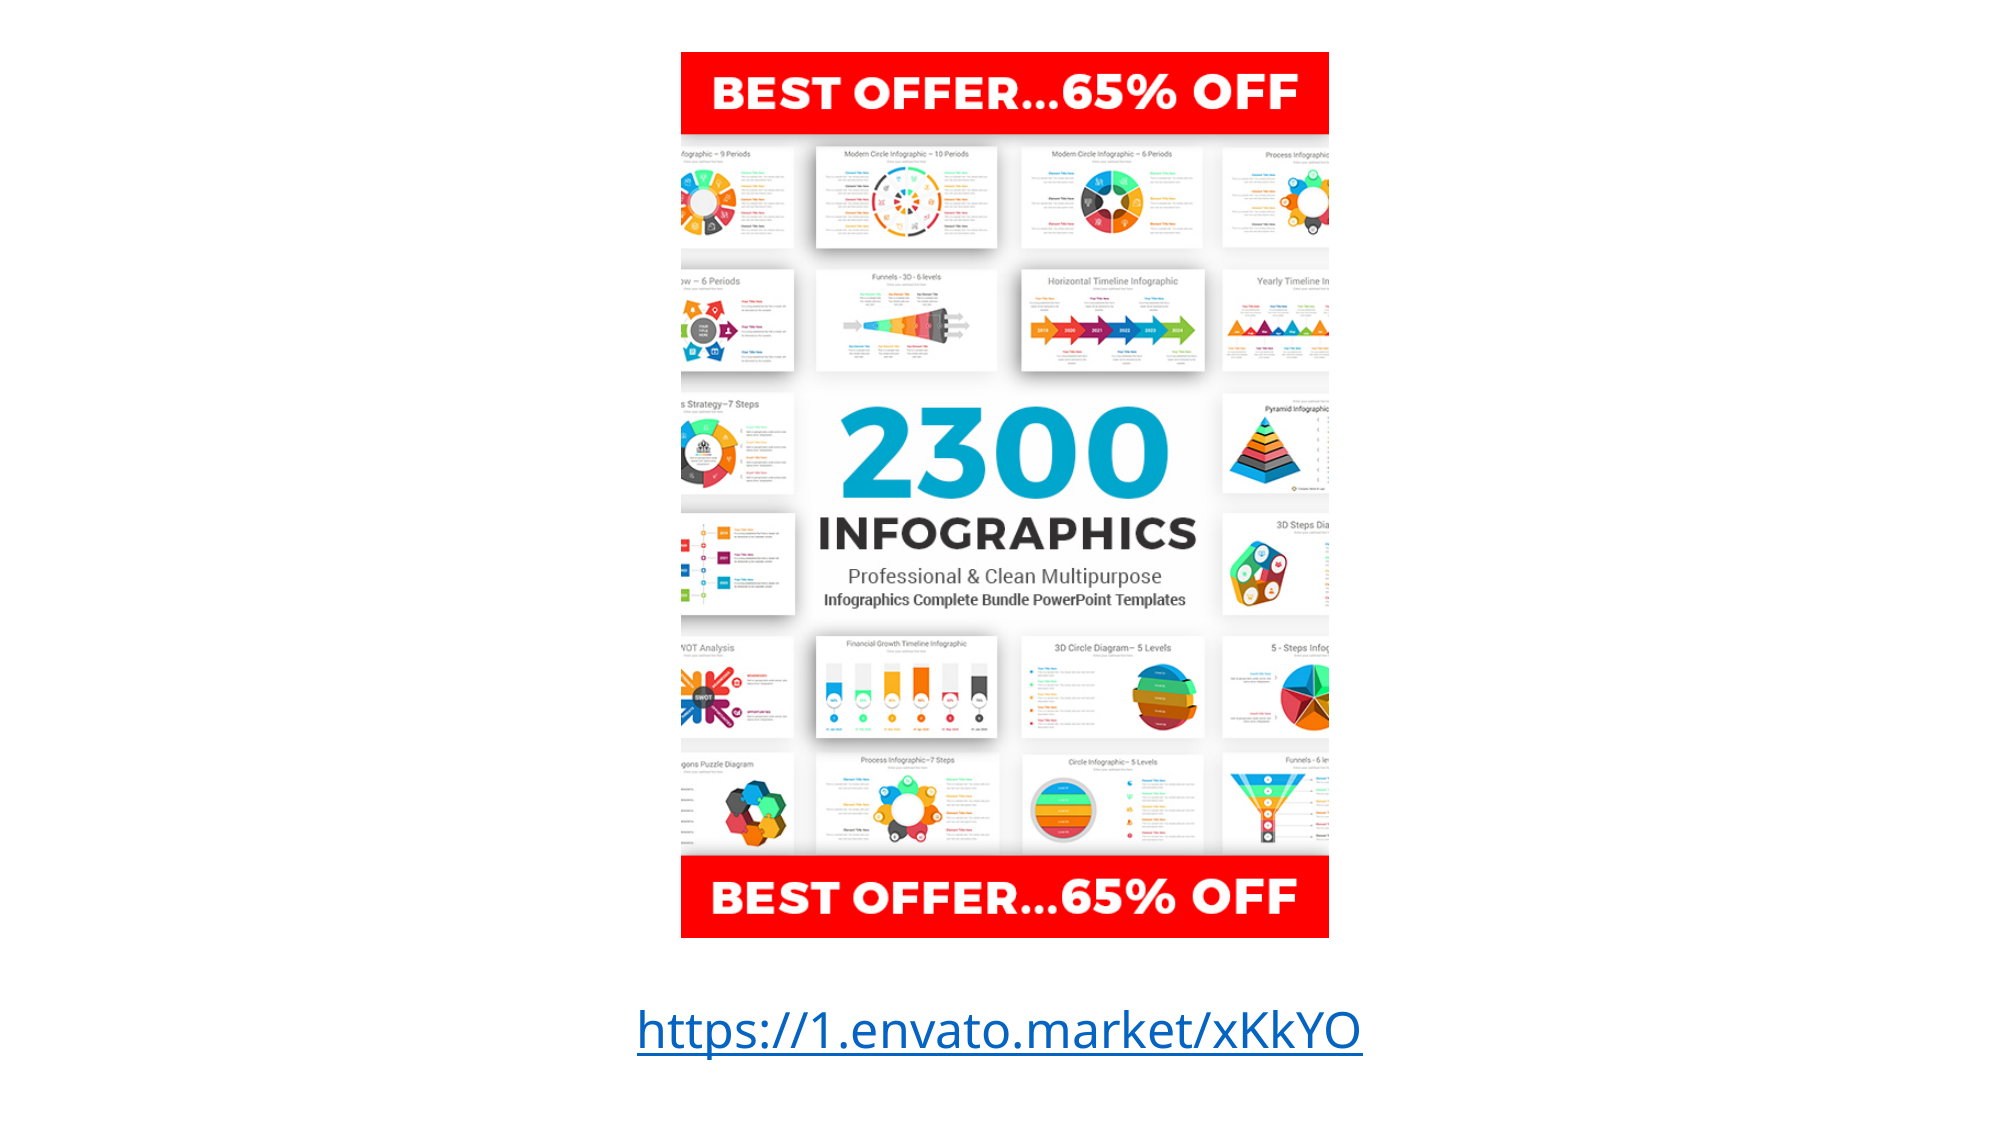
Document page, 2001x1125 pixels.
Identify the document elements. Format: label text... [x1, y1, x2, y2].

picture [681, 52, 1329, 938]
text_box https://1.envato.market/xKkYO [622, 991, 1378, 1075]
